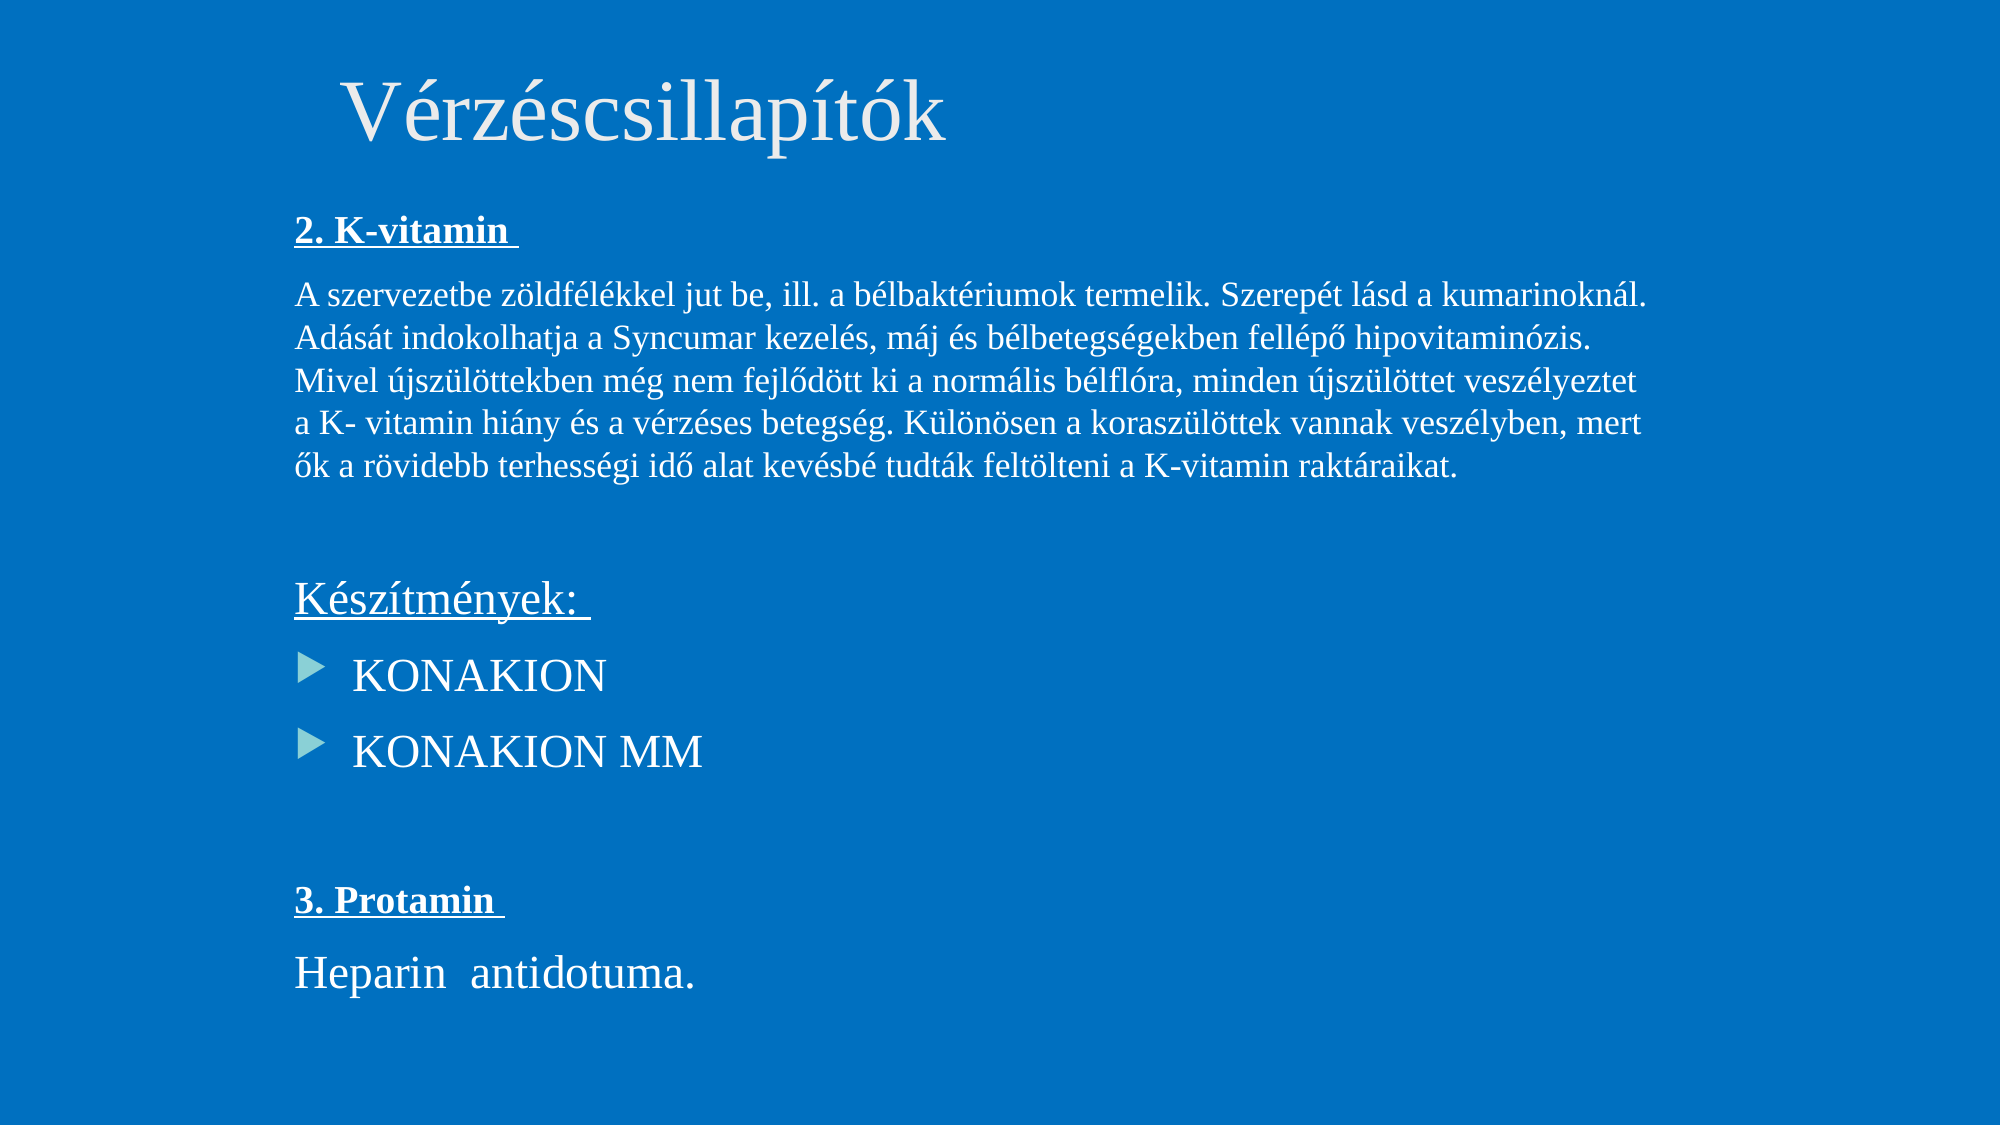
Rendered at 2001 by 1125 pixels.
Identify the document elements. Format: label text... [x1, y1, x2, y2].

title Vérzéscsillapítók [324, 45, 1675, 196]
list 2. K-vitamin A szervezetbe zöldfélékkel jut be, ill. a bélbaktériumok termelik. Szerepét lásd a kumarinoknál. Adását indokolhatja a Syncumar kezelés, máj és bélbetegségekben fellépő hipovitaminózis. Mivel újszülöttekben még nem fejlődött ki a normális bélflóra, minden újszülöttet veszélyeztet a K- vitamin hiány és a vérzéses betegség. Különösen a koraszülöttek vannak veszélyben, mert ők a rövidebb terhességi idő alat kevésbé tudták feltölteni a K-vitamin raktáraikat. Készítmények: KONAKION KONAKION MM 3. Protamin Heparin antidotuma. [279, 196, 1677, 1010]
